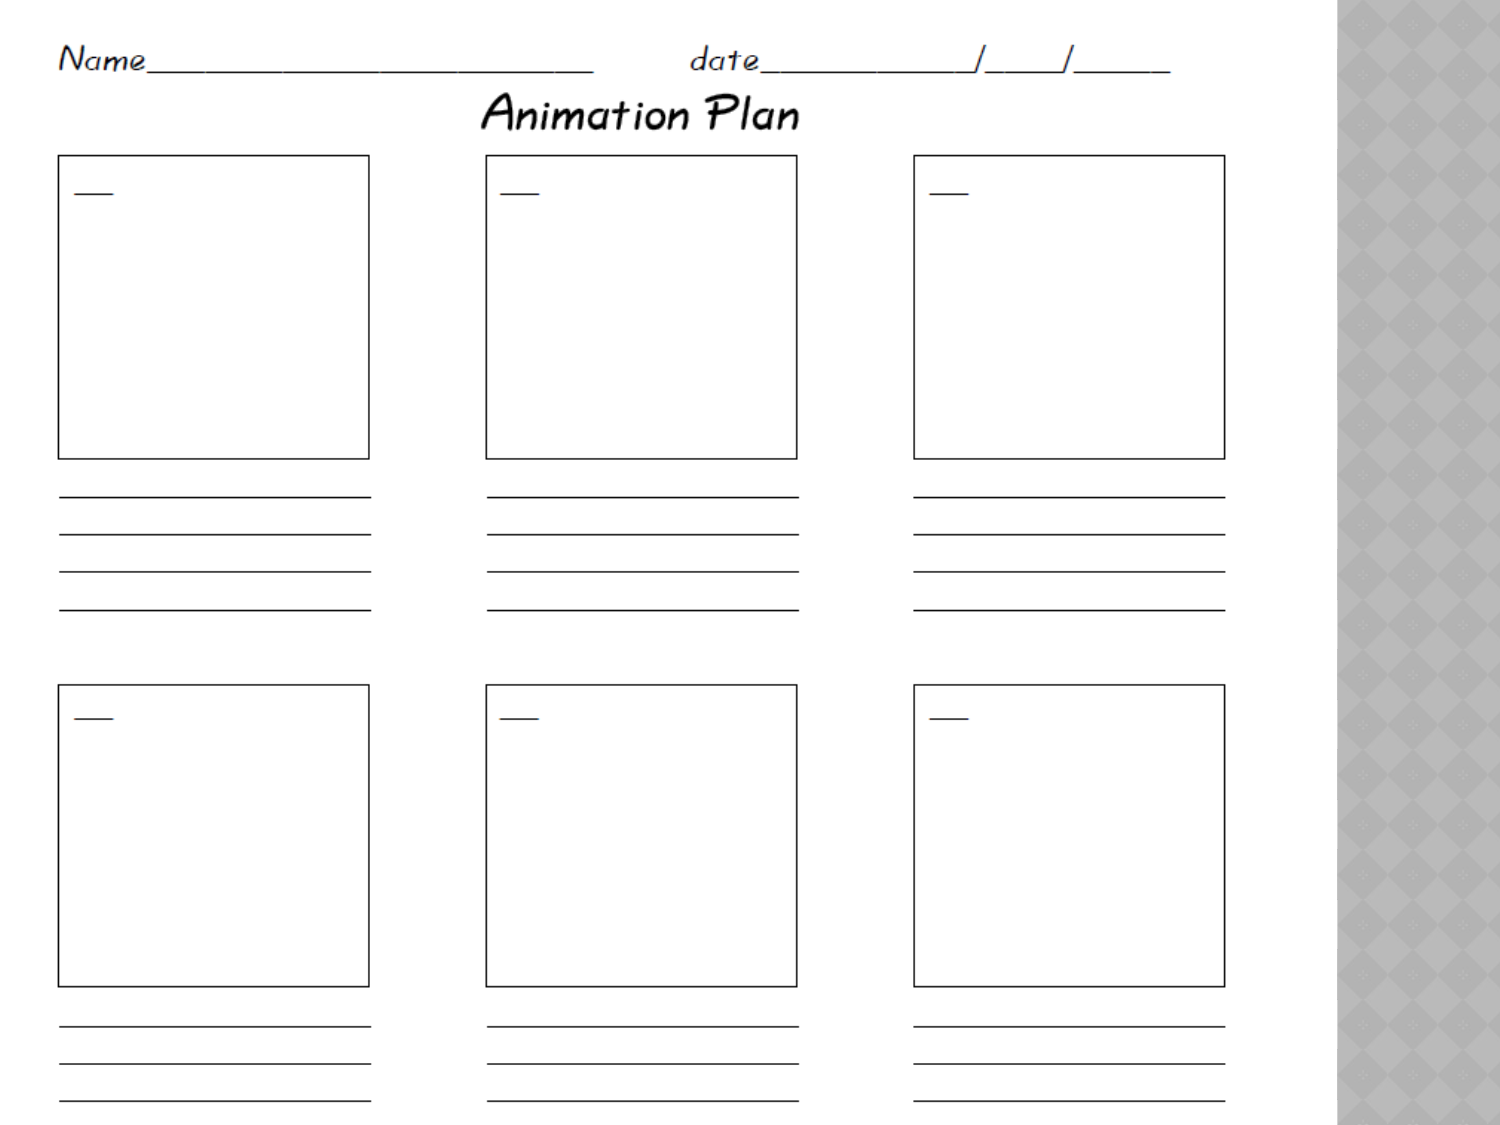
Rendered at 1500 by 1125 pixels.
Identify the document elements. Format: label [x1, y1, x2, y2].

picture [0, 0, 1288, 1123]
